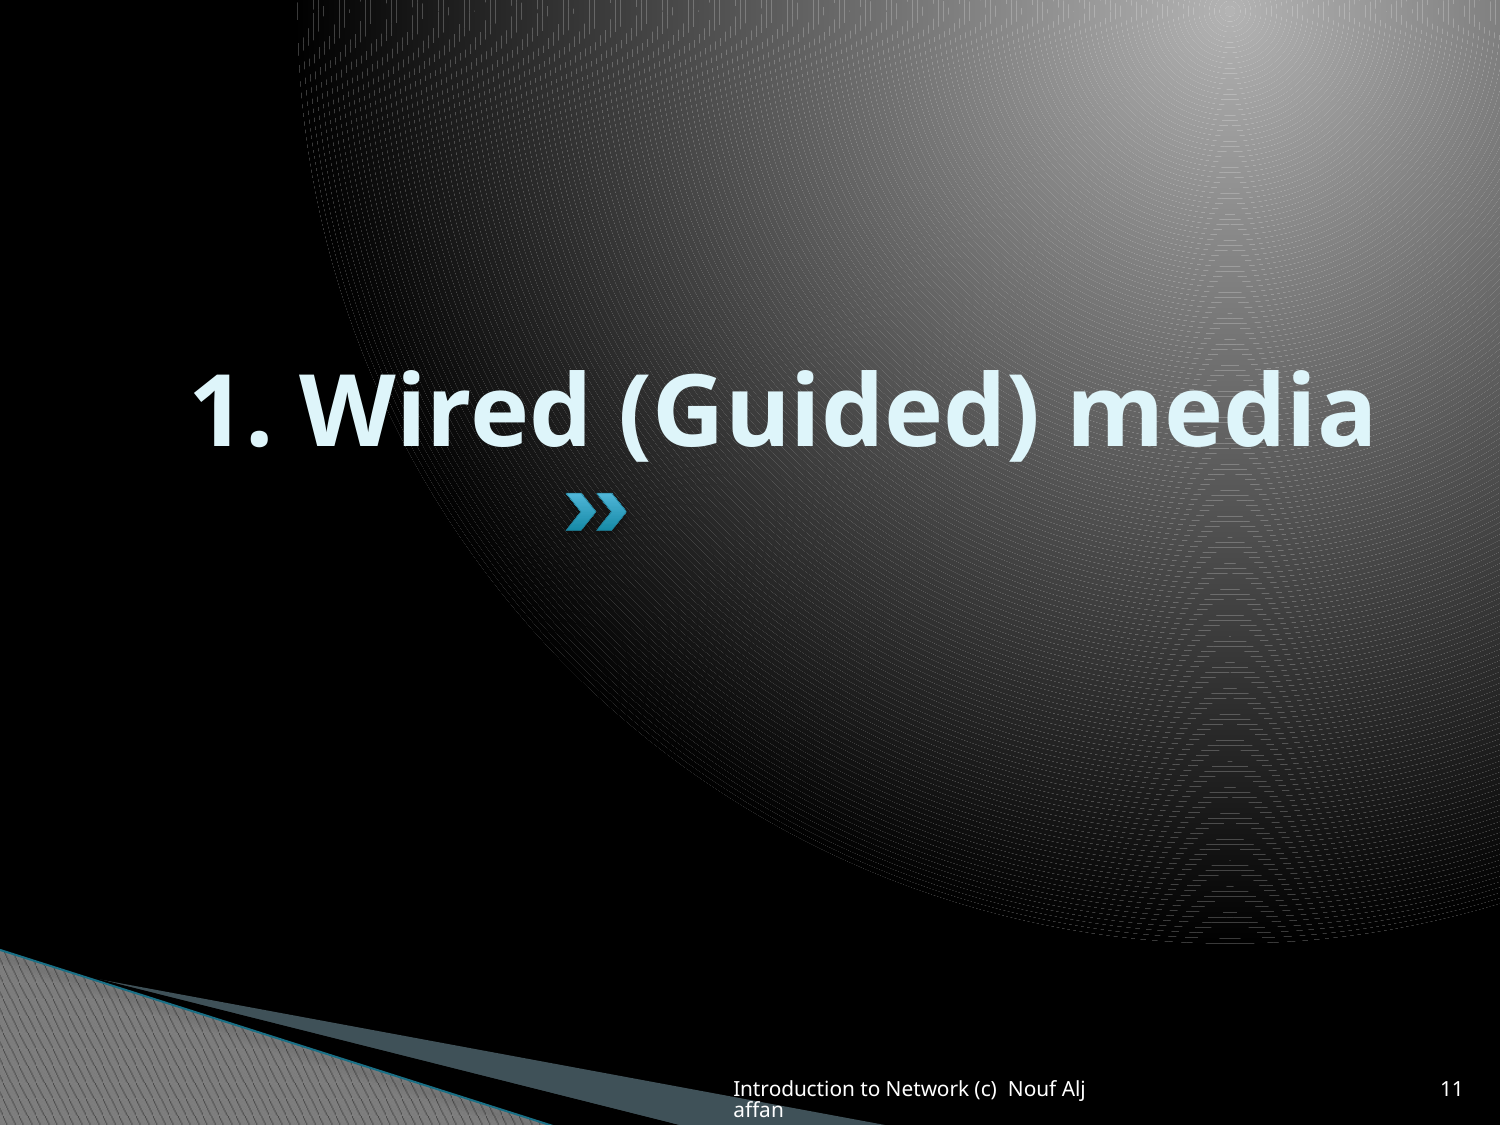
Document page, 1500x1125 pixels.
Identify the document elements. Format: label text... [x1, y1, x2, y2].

title 1. Wired (Guided) media [118, 173, 1394, 474]
footer Introduction to Network (c) Nouf Aljaffan [718, 1051, 1105, 1112]
slide_number 11 [1418, 1051, 1479, 1112]
picture [0, 952, 543, 1125]
